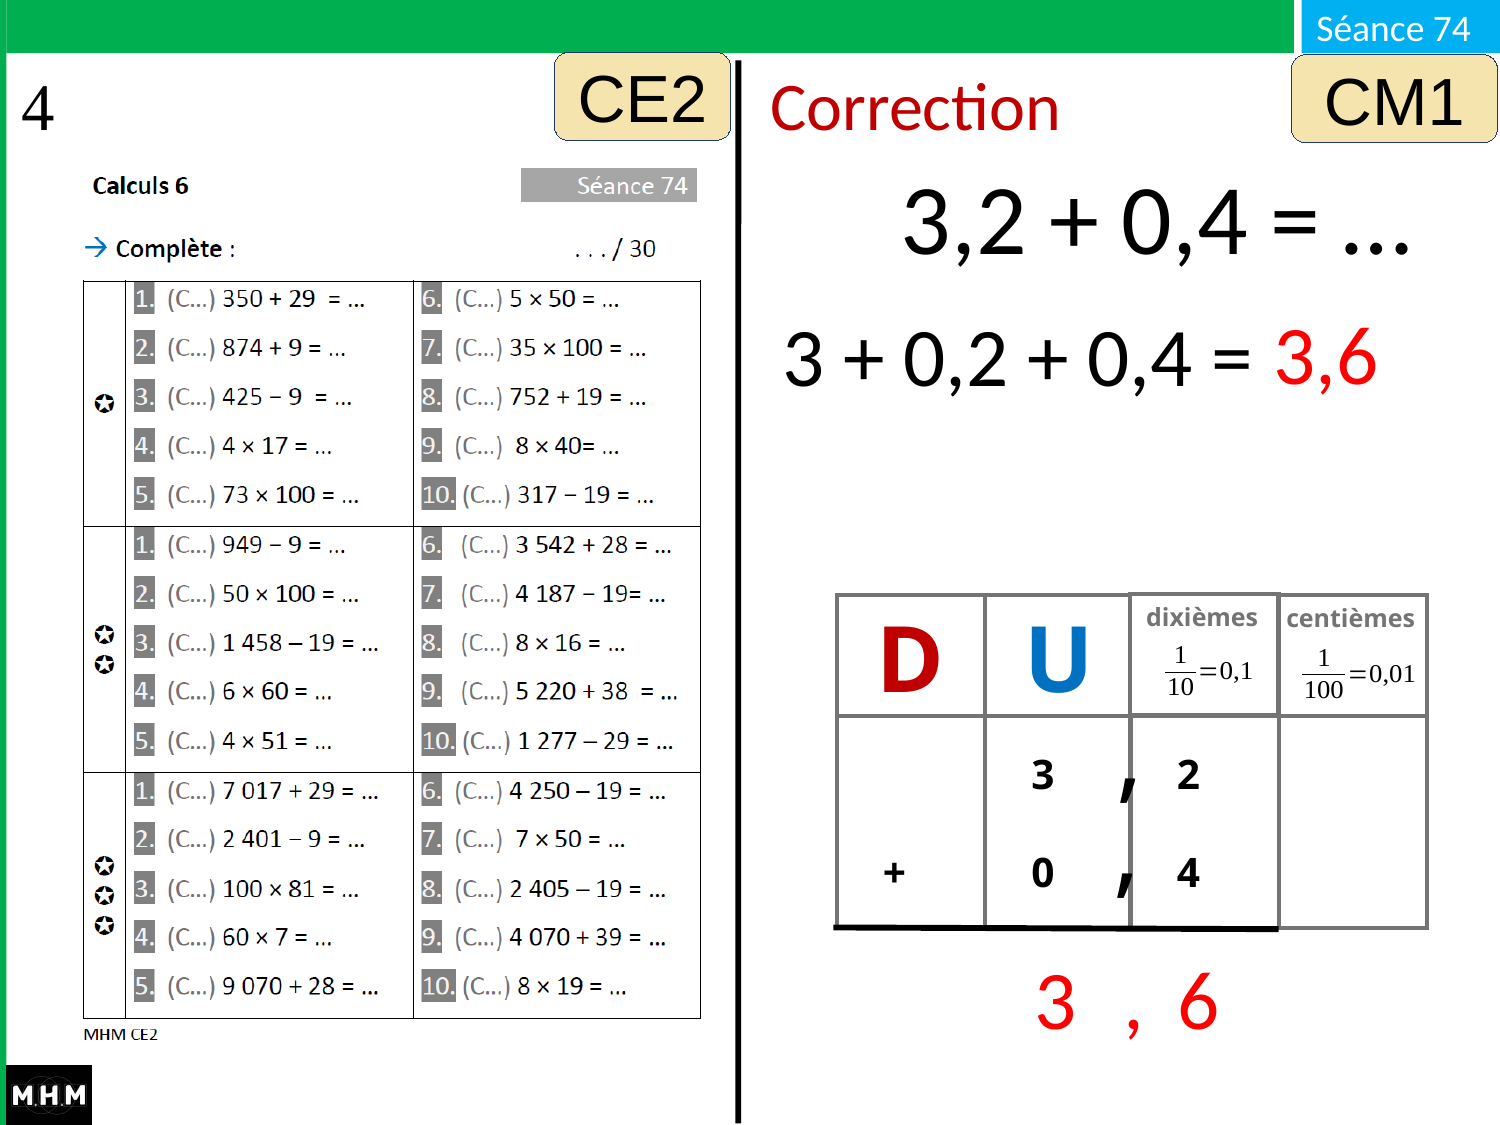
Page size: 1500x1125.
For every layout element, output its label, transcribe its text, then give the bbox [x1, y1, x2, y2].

text_box 3,2 + 0,4 = … [885, 147, 1500, 283]
text_box 3 [1020, 938, 1091, 1054]
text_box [836, 593, 1428, 928]
text_box CM1 [1291, 54, 1498, 143]
text_box 3,6 [1258, 293, 1432, 409]
picture [6, 1065, 92, 1125]
text_box 6 [1162, 938, 1234, 1054]
text_box 3 + 0,2 + 0,4 = … [767, 295, 1500, 411]
picture [69, 164, 703, 1051]
text_box Correction [755, 63, 1108, 153]
text_box CE2 [554, 52, 731, 141]
text_box , [1091, 938, 1161, 1054]
